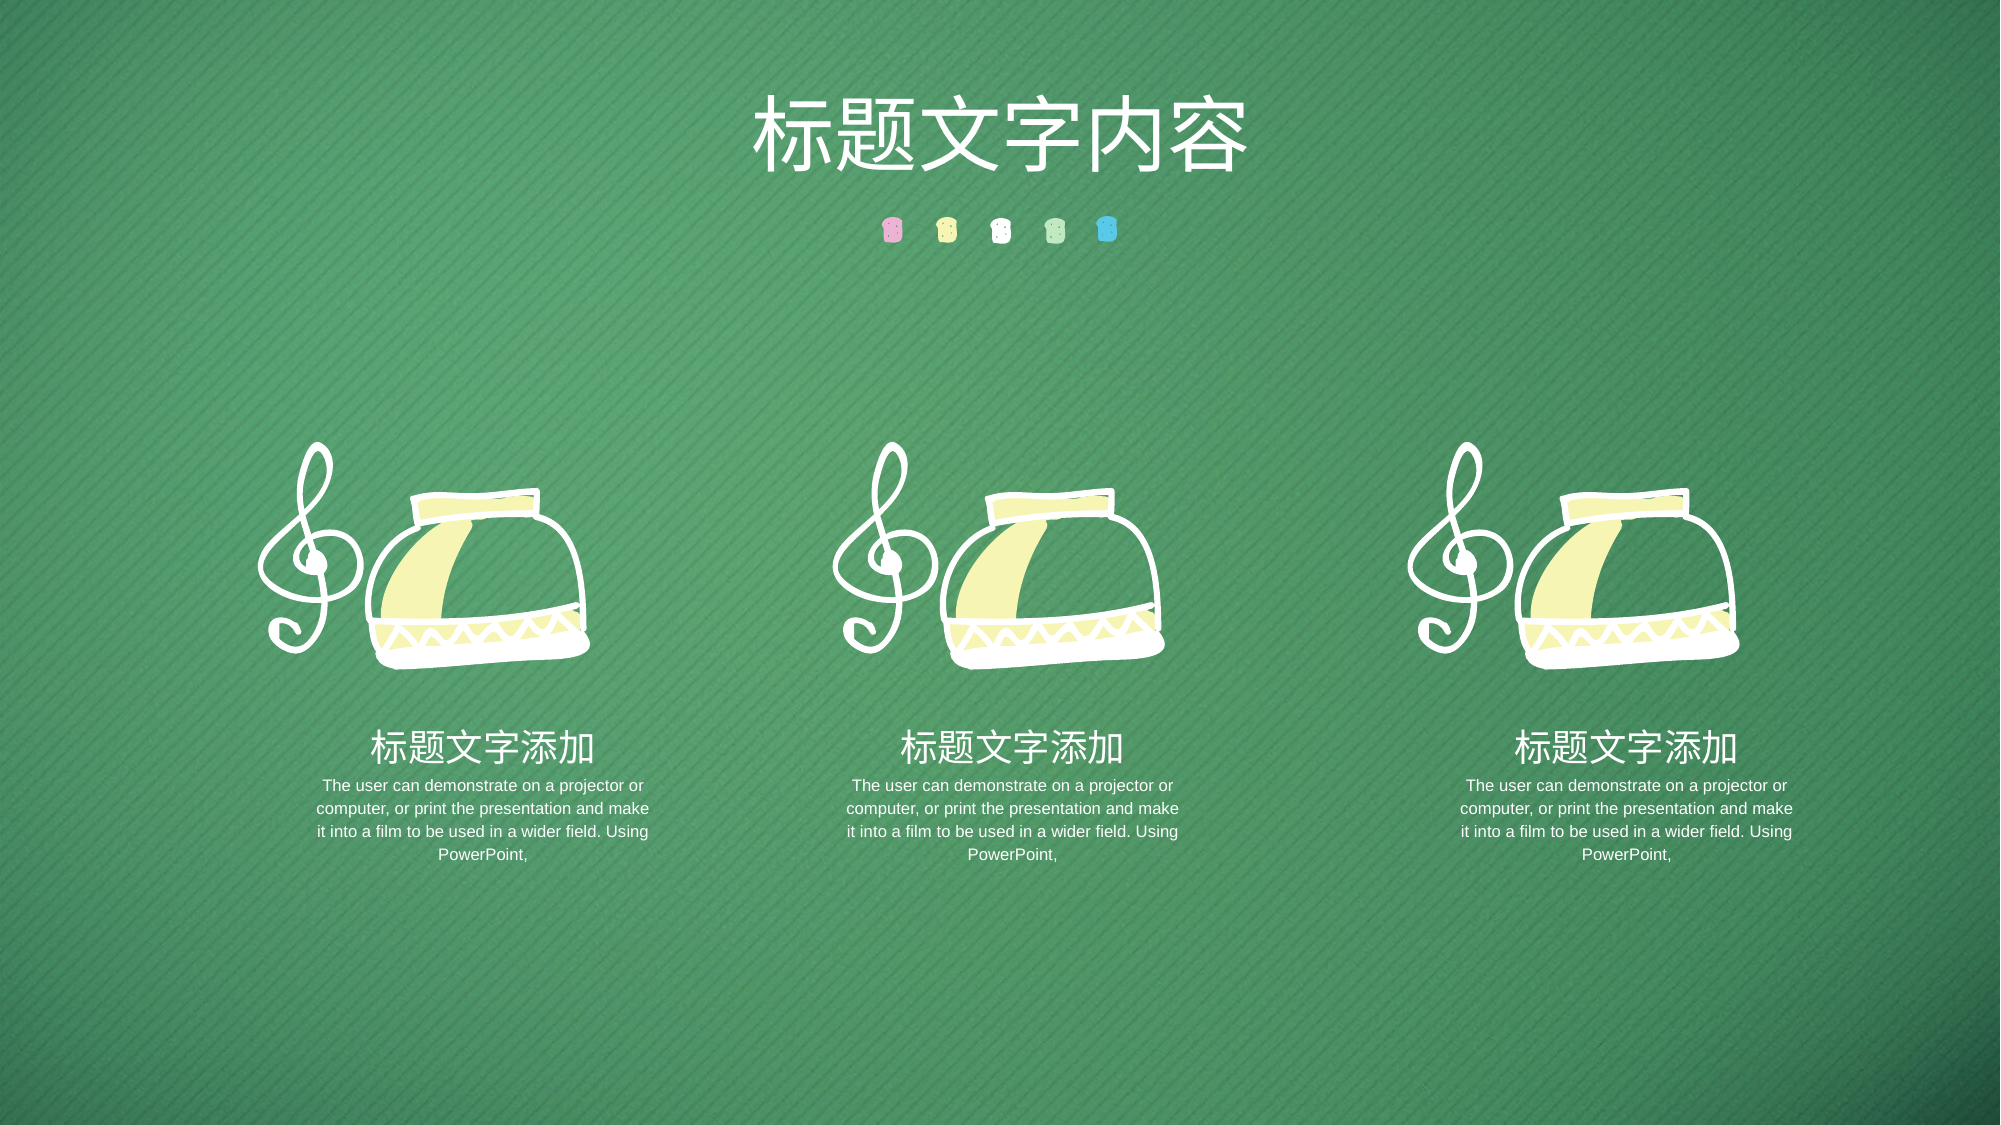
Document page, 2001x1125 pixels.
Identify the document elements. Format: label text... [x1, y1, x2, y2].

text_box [277, 707, 689, 873]
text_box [823, 435, 1182, 670]
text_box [1398, 435, 1757, 670]
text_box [807, 707, 1219, 873]
text_box 标题文字内容 [736, 75, 1266, 190]
picture [0, 0, 2000, 1125]
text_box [248, 435, 608, 670]
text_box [1421, 707, 1833, 873]
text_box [881, 214, 1119, 244]
